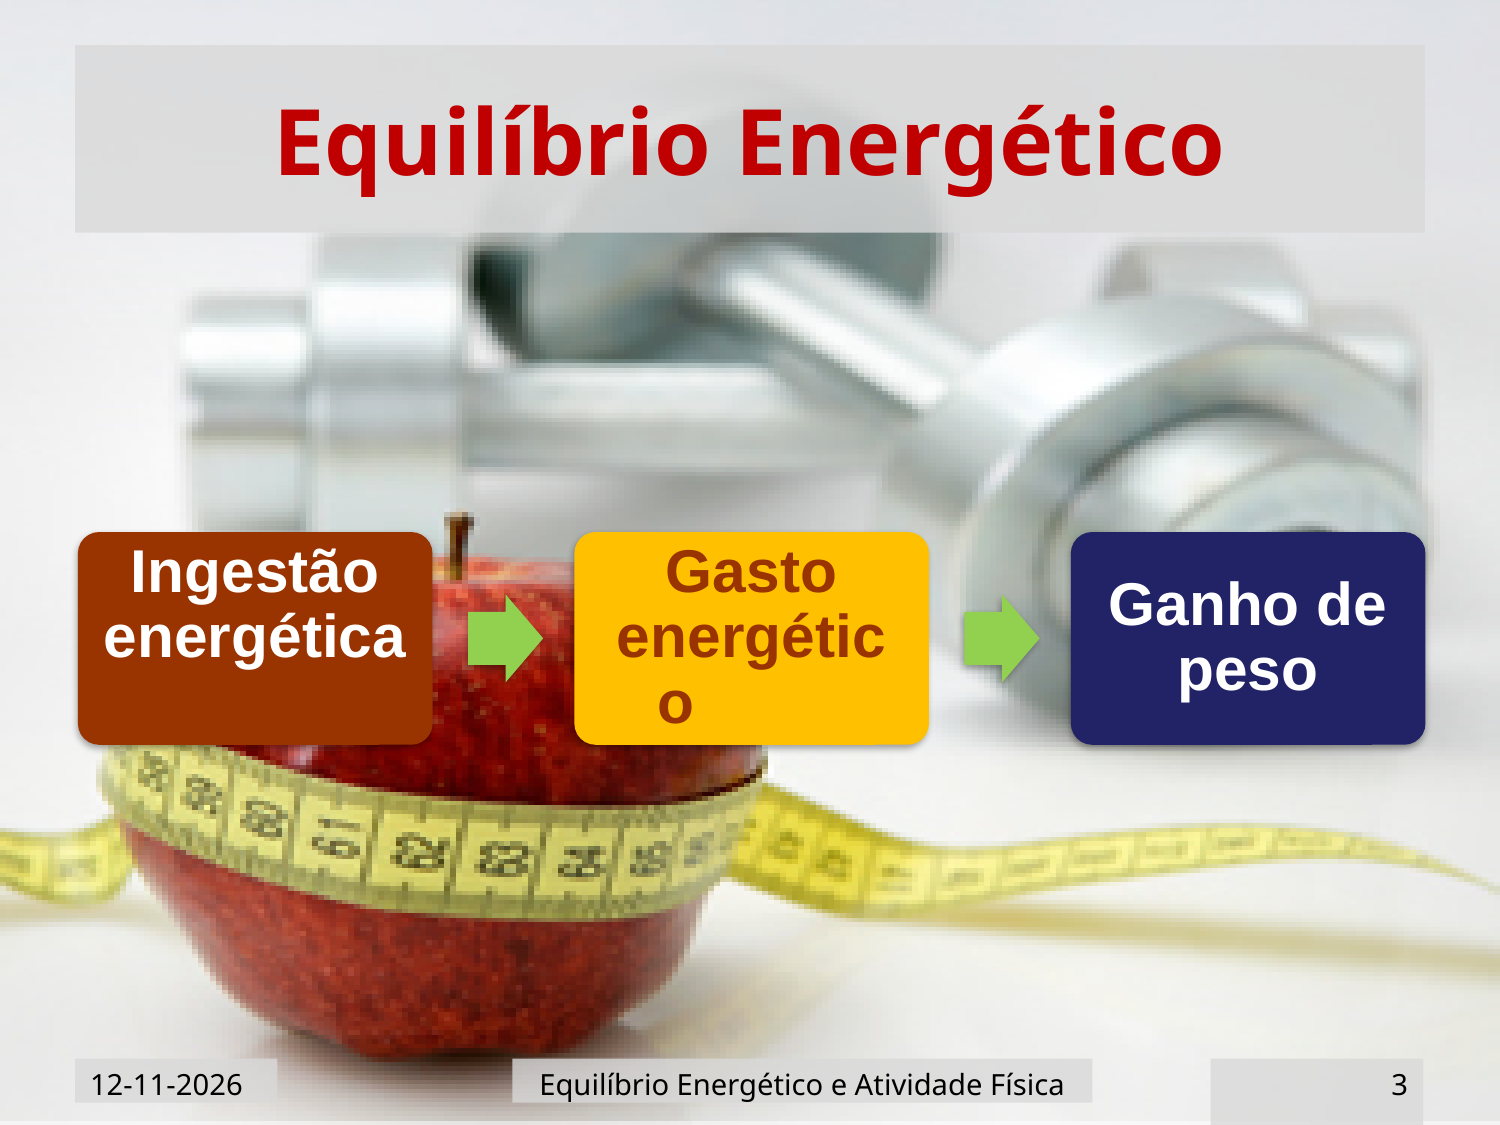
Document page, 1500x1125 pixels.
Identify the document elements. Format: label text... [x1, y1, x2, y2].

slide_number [74, 1058, 278, 1103]
title Equilíbrio Energético [74, 44, 1426, 233]
picture [0, 0, 1500, 1125]
slide_number 3 [1210, 1058, 1424, 1125]
footer Equilíbrio Energético e Atividade Física [512, 1058, 1093, 1103]
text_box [76, 266, 1427, 1010]
